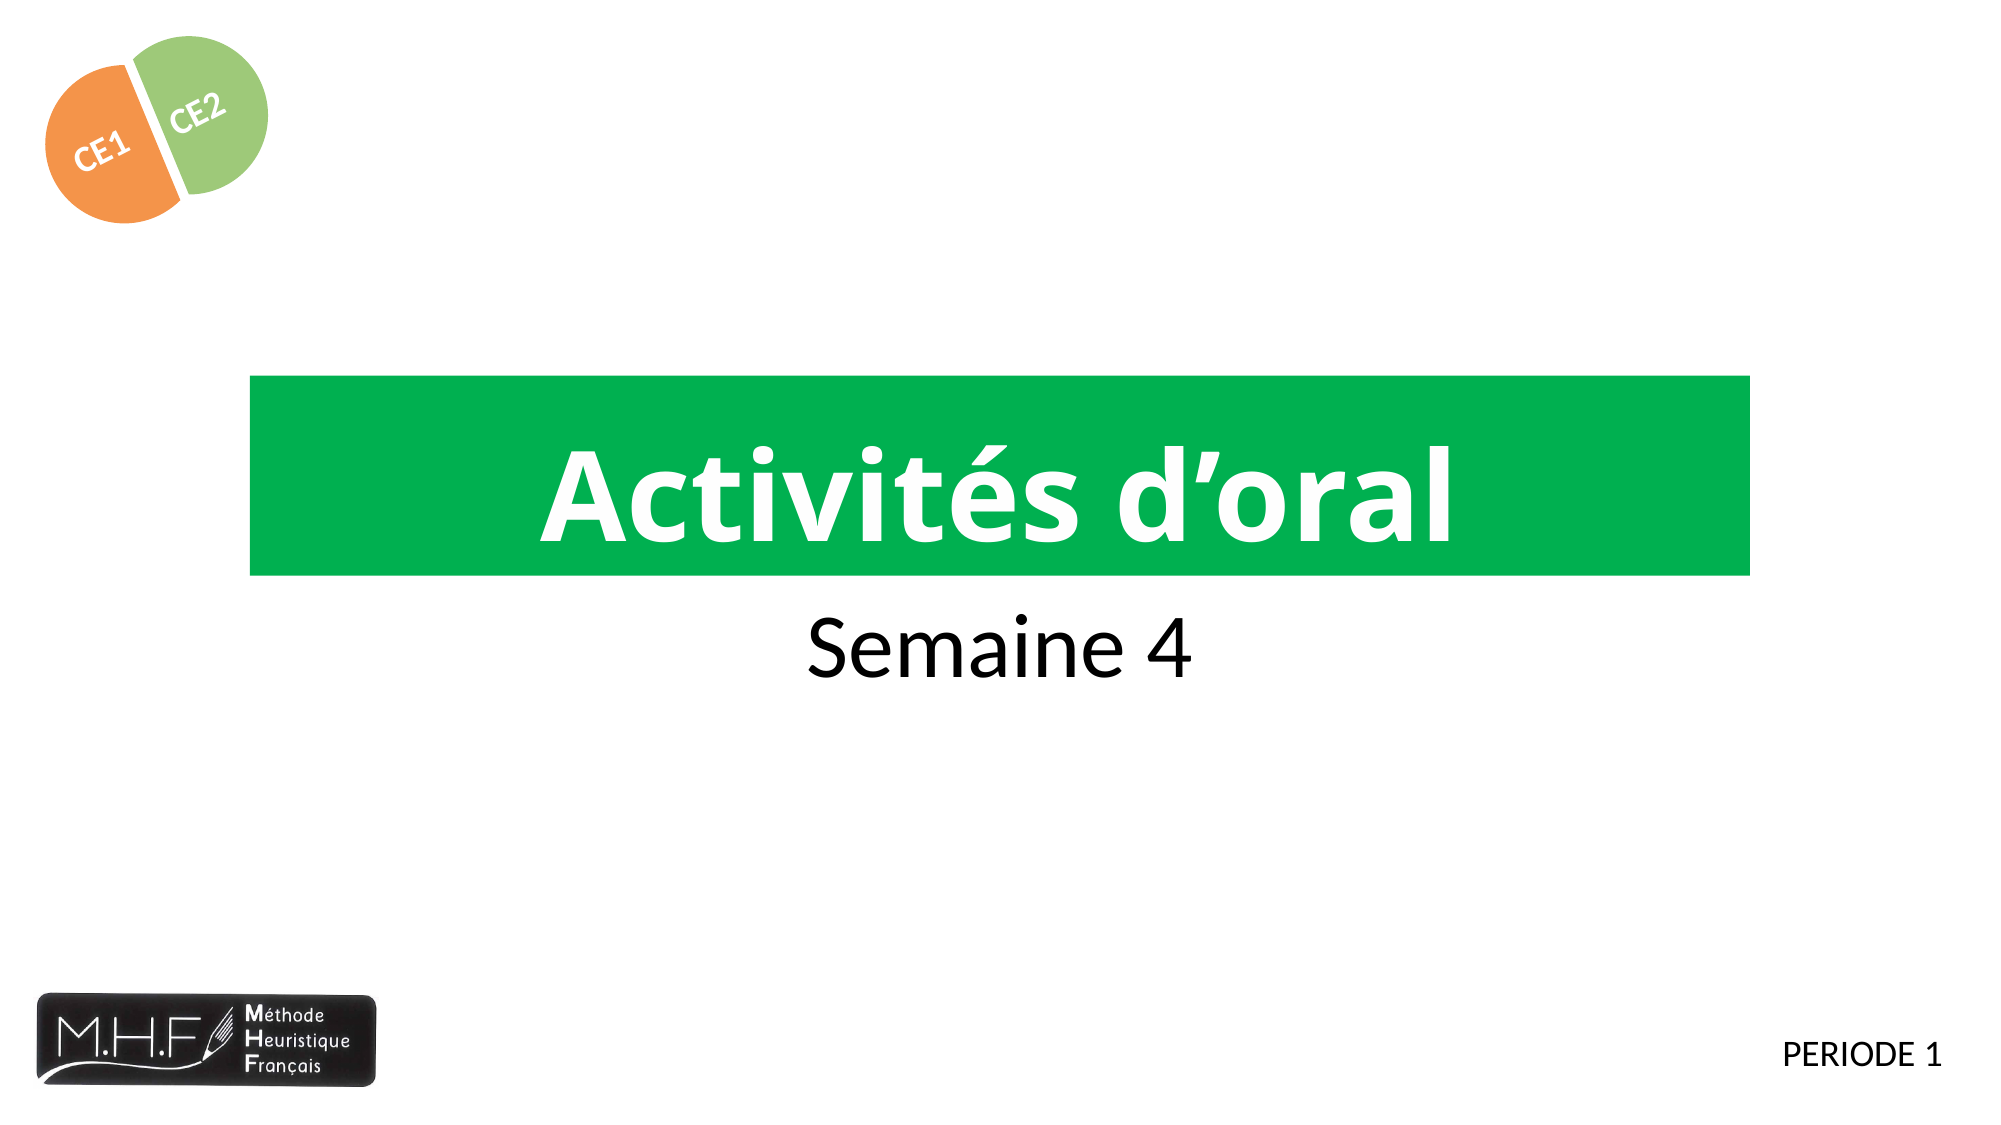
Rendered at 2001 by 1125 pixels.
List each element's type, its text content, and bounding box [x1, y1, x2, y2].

title Activités d’oral [249, 375, 1750, 576]
subtitle Semaine 4 [249, 590, 1750, 863]
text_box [45, 35, 269, 224]
picture [33, 990, 379, 1089]
text_box PERIODE 1 [1362, 1021, 1967, 1082]
